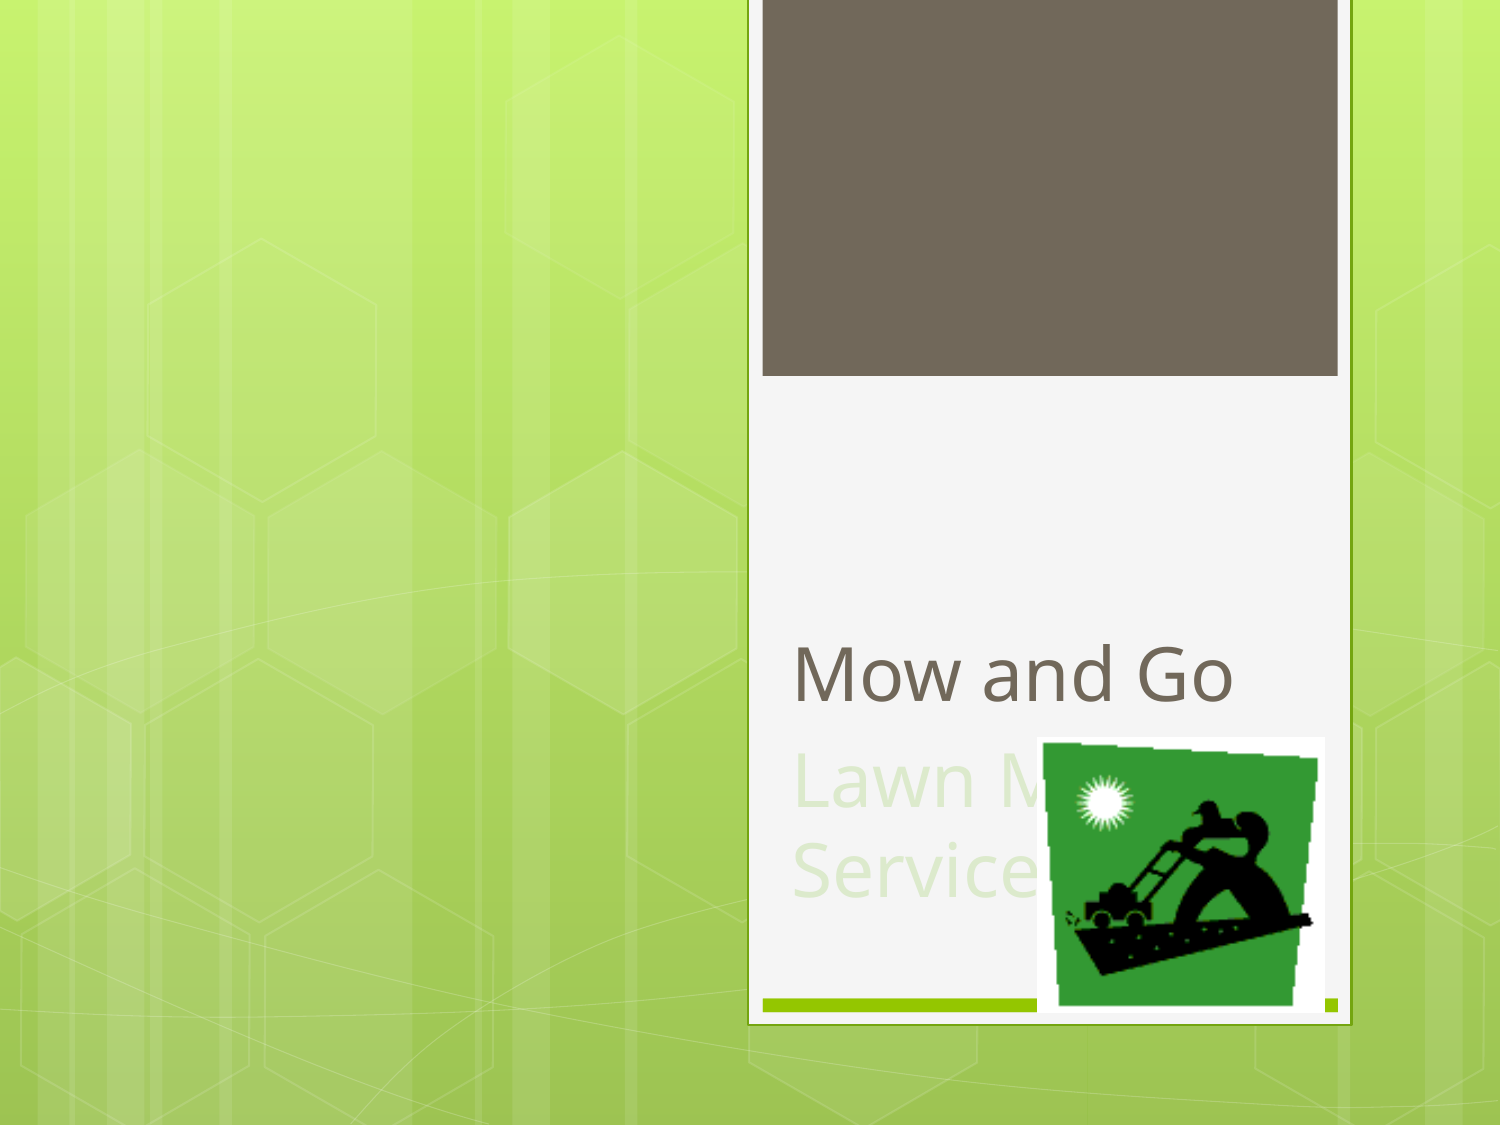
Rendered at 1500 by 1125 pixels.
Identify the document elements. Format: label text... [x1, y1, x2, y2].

subtitle Lawn Mowing Service [776, 725, 1320, 933]
title Mow and Go [776, 444, 1320, 724]
picture [1037, 737, 1326, 1014]
